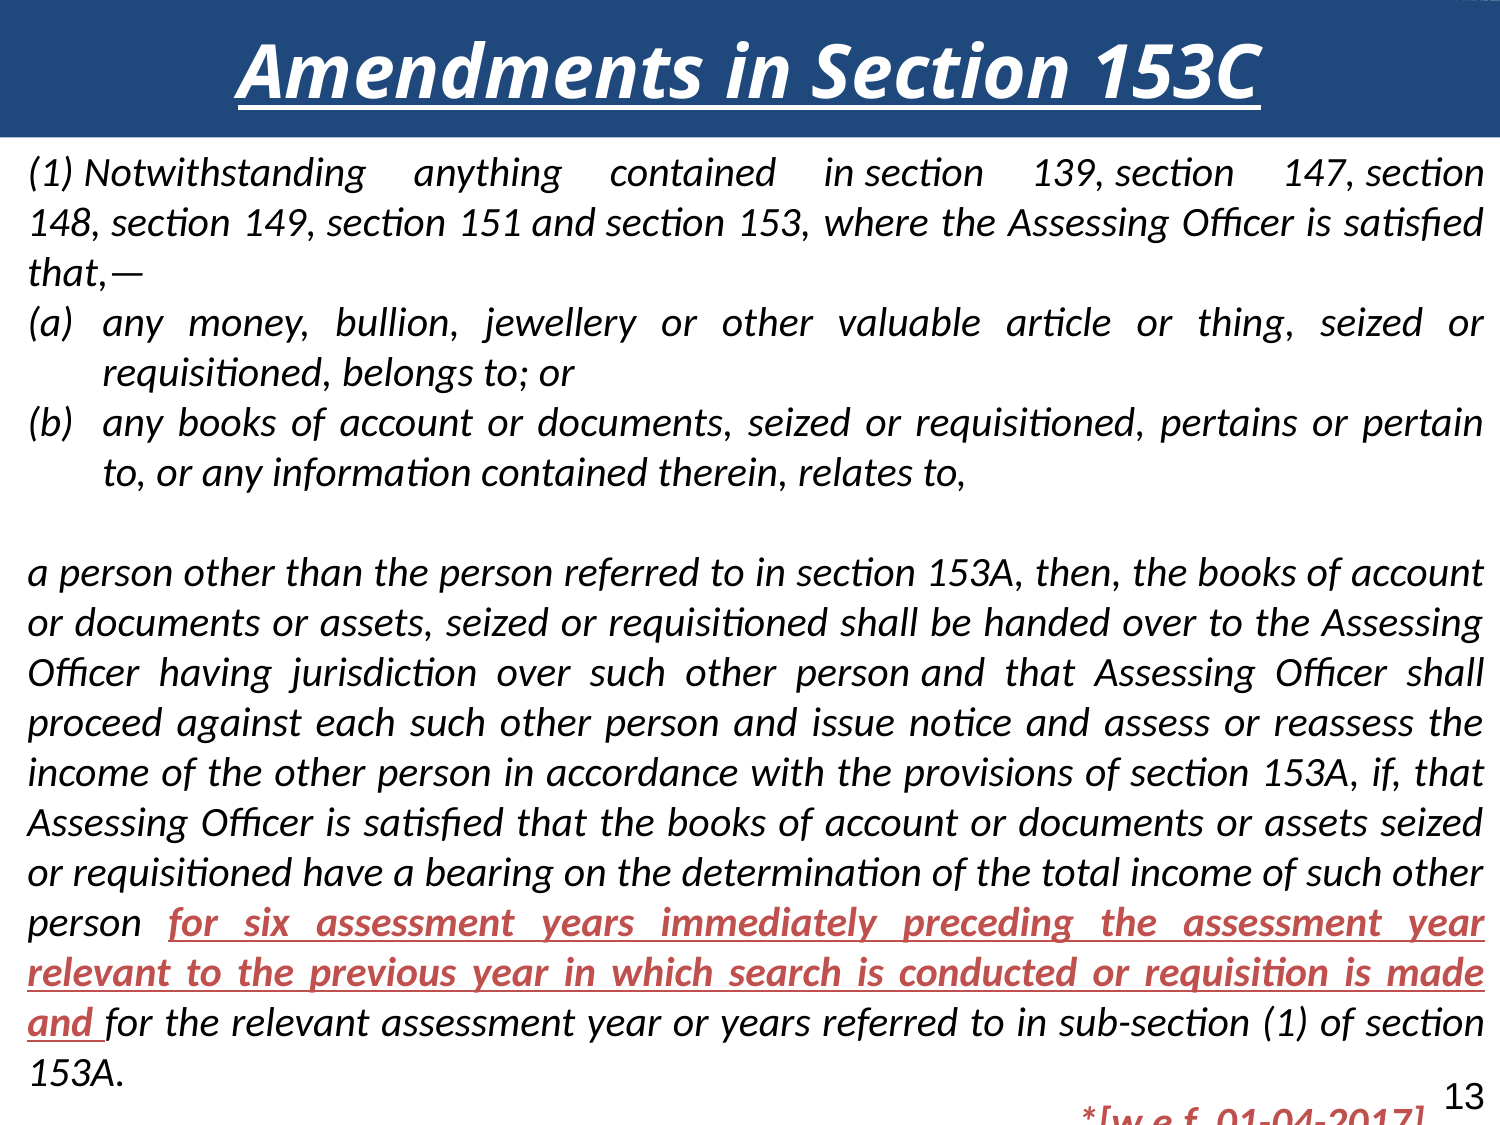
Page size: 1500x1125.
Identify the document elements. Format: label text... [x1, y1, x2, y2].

text_box Amendments in Section 153C [0, 0, 1500, 138]
slide_number 13 [1374, 1064, 1500, 1125]
text_box (1) Notwithstanding anything contained in section 139, section 147, section 148, section 149, section 151 and section 153, where the Assessing Officer is satisfied that,— any money, bullion, jewellery or other valuable article or thing, seized or requisitioned, belongs to; or any books of account or documents, seized or requisitioned, pertains or pertain to, or any information contained therein, relates to, a person other than the person referred to in section 153A, then, the books of account or documents or assets, seized or requisitioned shall be handed over to the Assessing Officer having jurisdiction over such other person and that Assessing Officer shall proceed against each such other person and issue notice and assess or reassess the income of the other person in accordance with the provisions of section 153A, if, that Assessing Officer is satisfied that the books of account or documents or assets seized or requisitioned have a bearing on the determination of the total income of such other person for six assessment years immediately preceding the assessment year relevant to the previous year in which search is conducted or requisition is made and for the relevant assessment year or years referred to in sub-section (1) of section 153A. *[w.e.f. 01-04-2017] [12, 138, 1500, 1125]
